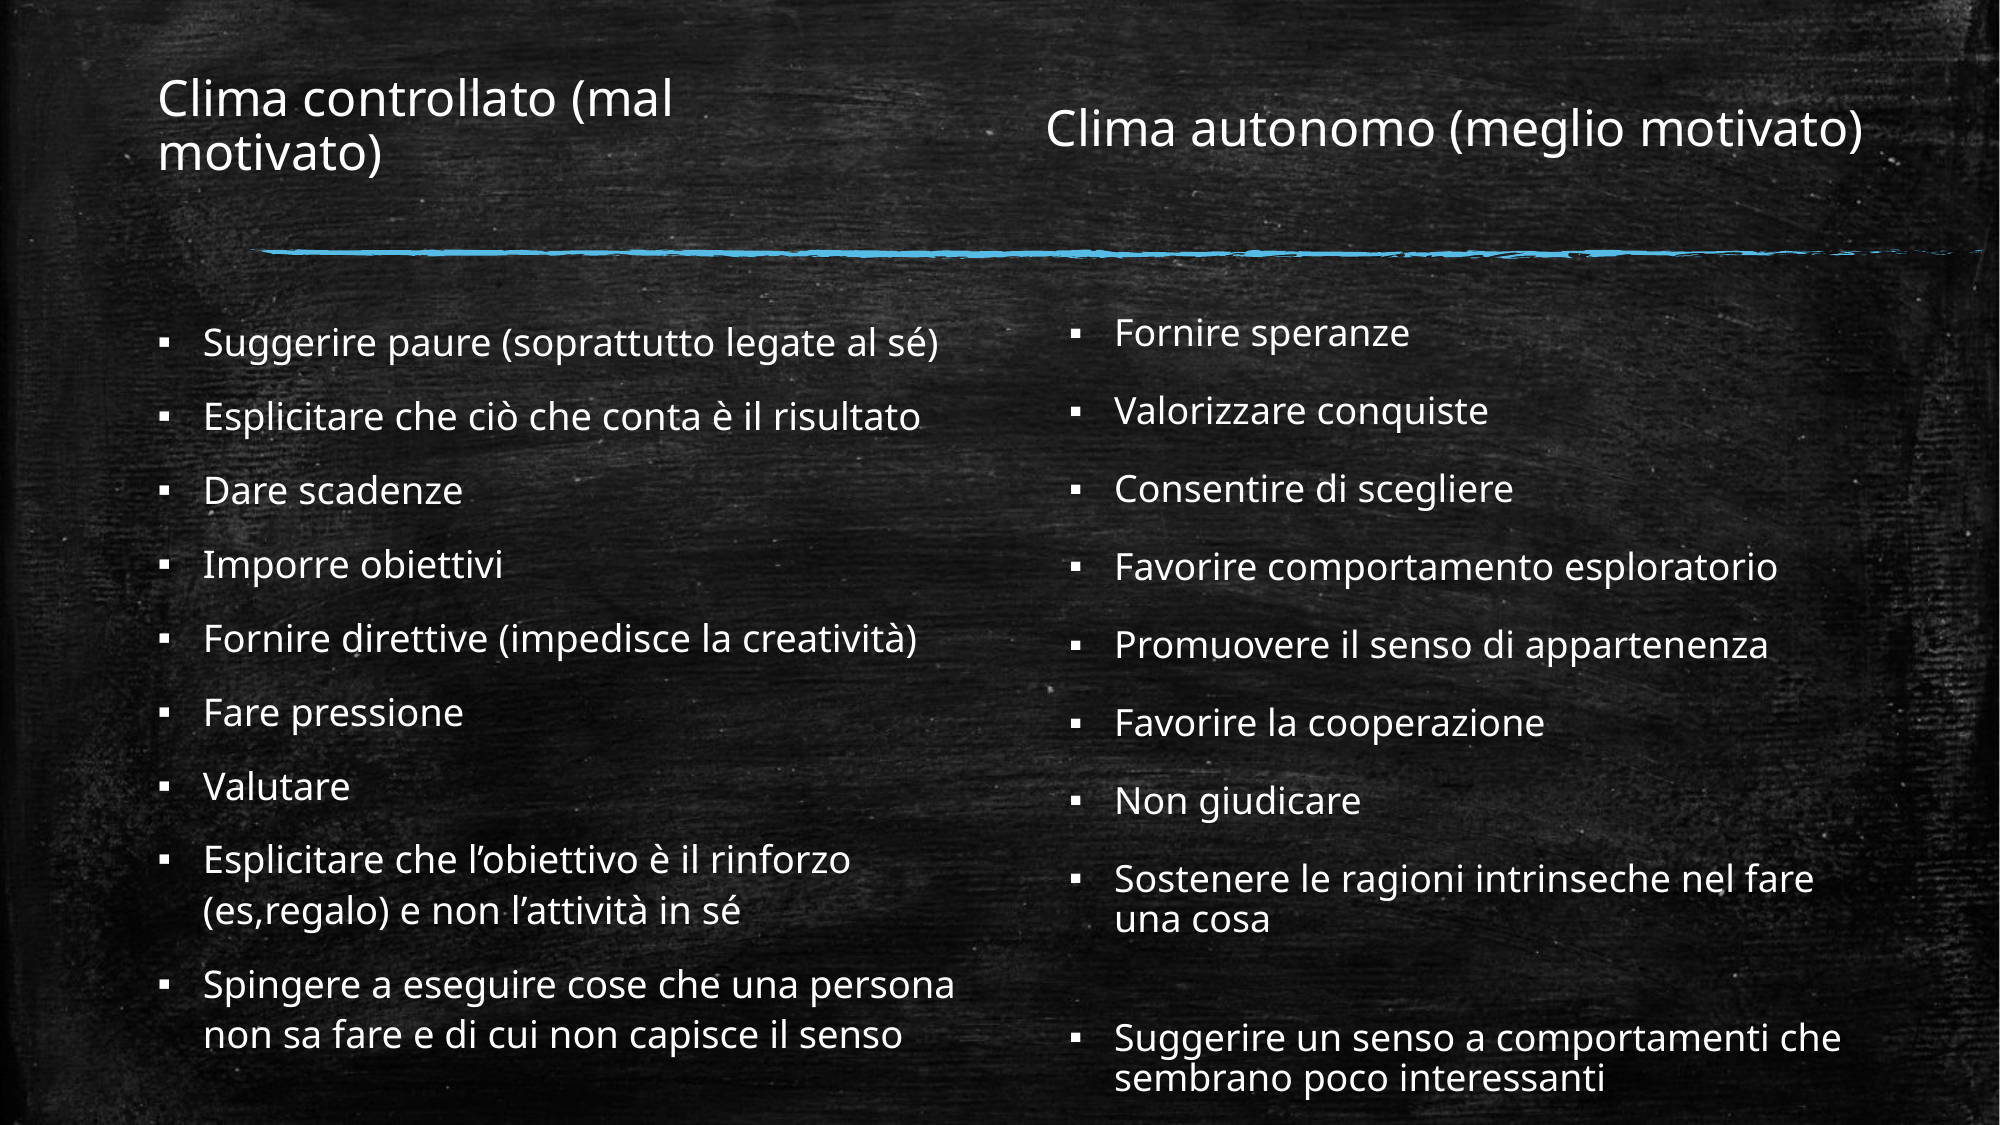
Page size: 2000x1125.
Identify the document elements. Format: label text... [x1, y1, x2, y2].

list Suggerire paure (soprattutto legate al sé) Esplicitare che ciò che conta è il risultato Dare scadenze Imporre obiettivi Fornire direttive (impedisce la creatività) Fare pressione Valutare Esplicitare che l’obiettivo è il rinforzo (es,regalo) e non l’attività in sé Spingere a eseguire cose che una persona non sa fare e di cui non capisce il senso [142, 306, 975, 1110]
list Clima controllato (mal motivato) [142, 0, 917, 281]
list Clima autonomo (meglio motivato) [1030, 54, 1922, 207]
list Fornire speranze Valorizzare conquiste Consentire di scegliere Favorire comportamento esploratorio Promuovere il senso di appartenenza Favorire la cooperazione Non giudicare Sostenere le ragioni intrinseche nel fare una cosa Suggerire un senso a comportamenti che sembrano poco interessanti [1054, 306, 1886, 1125]
